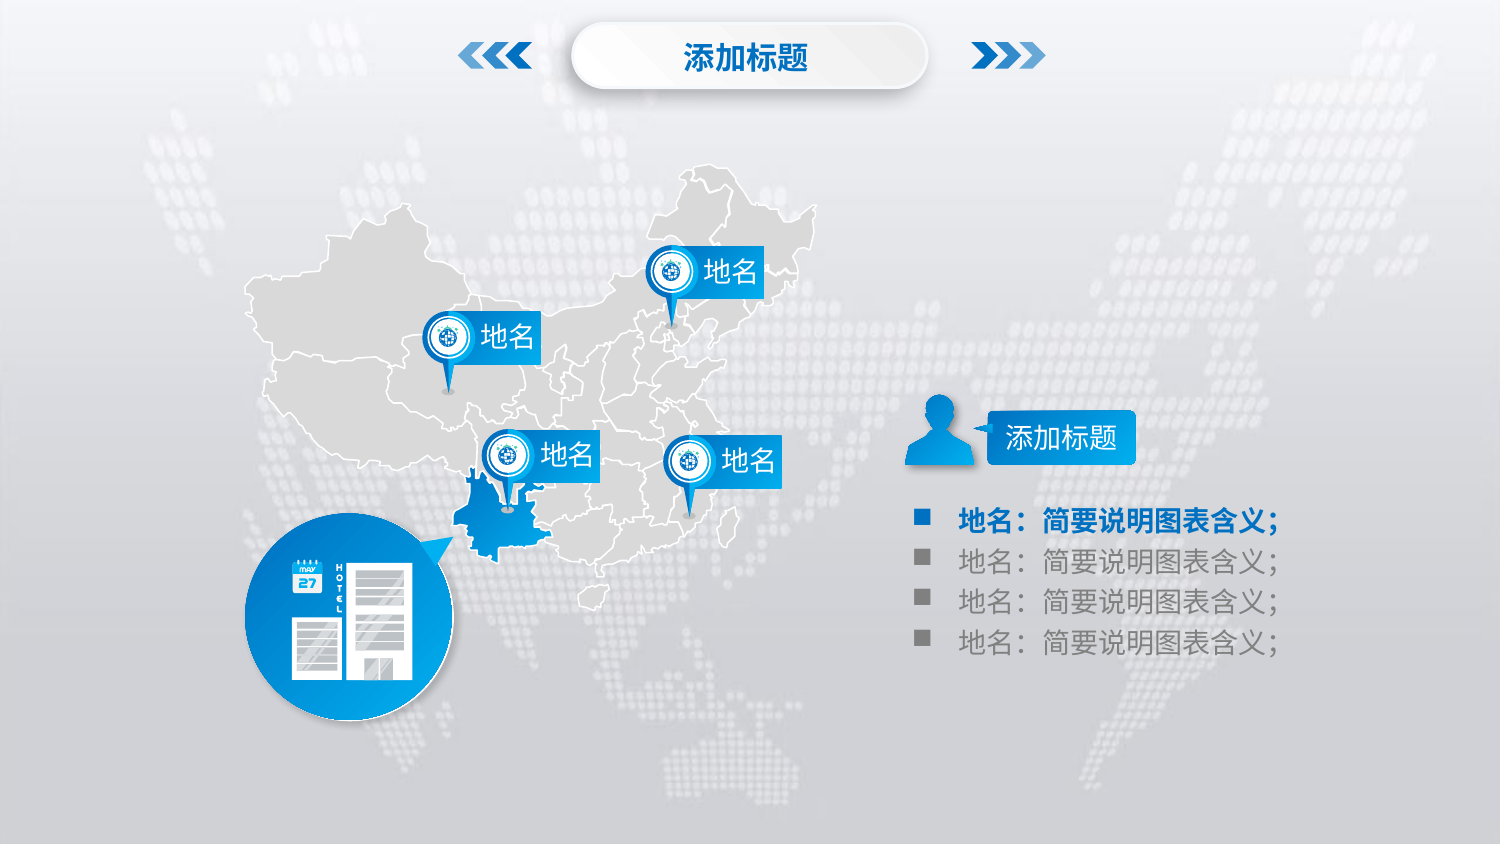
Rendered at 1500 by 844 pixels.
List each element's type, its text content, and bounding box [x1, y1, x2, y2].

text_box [481, 428, 622, 514]
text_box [457, 41, 533, 69]
text_box [570, 21, 930, 90]
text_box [662, 434, 804, 520]
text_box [645, 244, 786, 330]
text_box 地名：简要说明图表含义； 地名：简要说明图表含义； 地名：简要说明图表含义； 地名：简要说明图表含义； [897, 489, 1335, 667]
picture [0, 0, 1500, 844]
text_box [244, 513, 457, 722]
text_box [971, 41, 1046, 69]
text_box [973, 410, 1136, 465]
text_box [905, 394, 968, 465]
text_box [244, 163, 818, 611]
text_box 添加标题 [617, 34, 876, 81]
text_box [421, 310, 563, 396]
